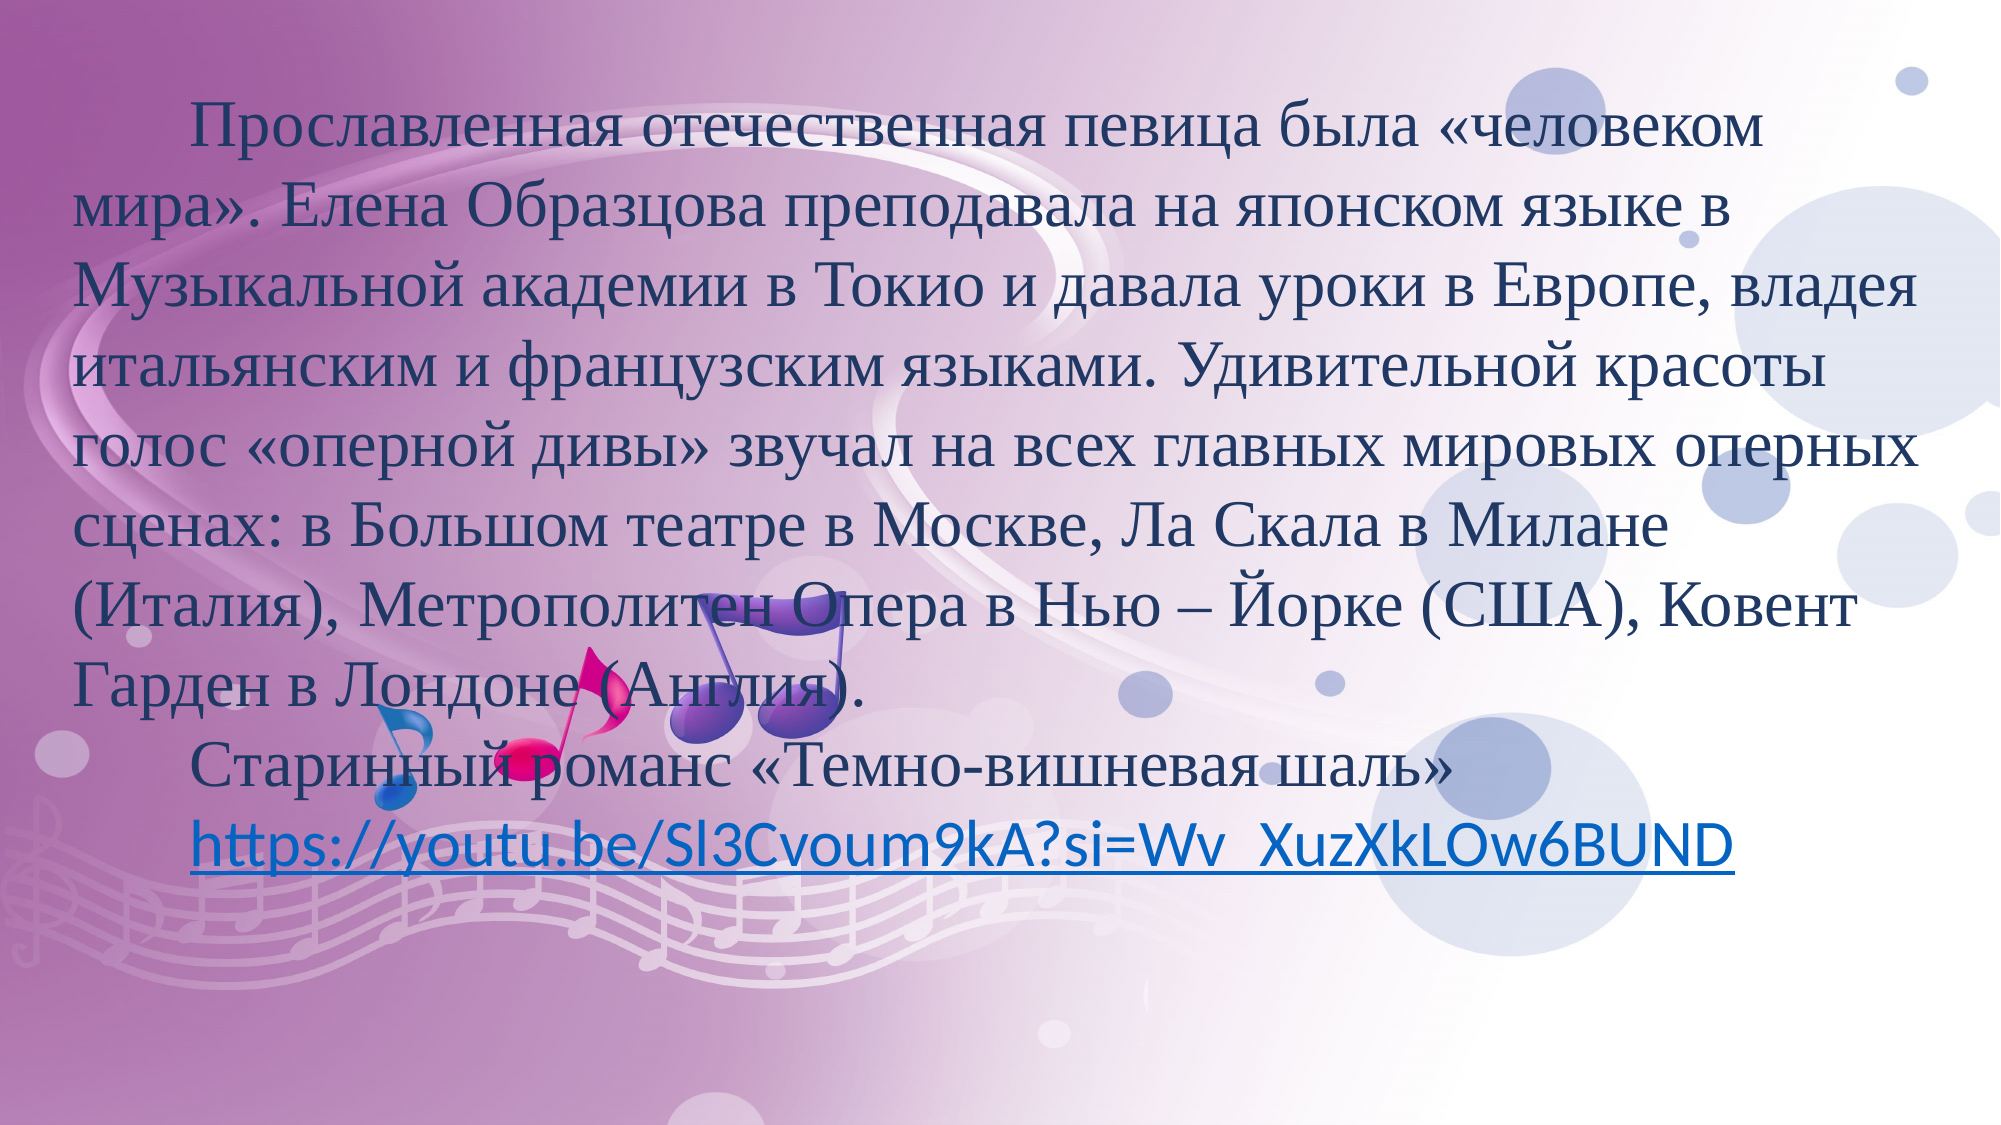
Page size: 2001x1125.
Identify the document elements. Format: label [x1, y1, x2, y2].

list [0, 0, 2000, 1125]
